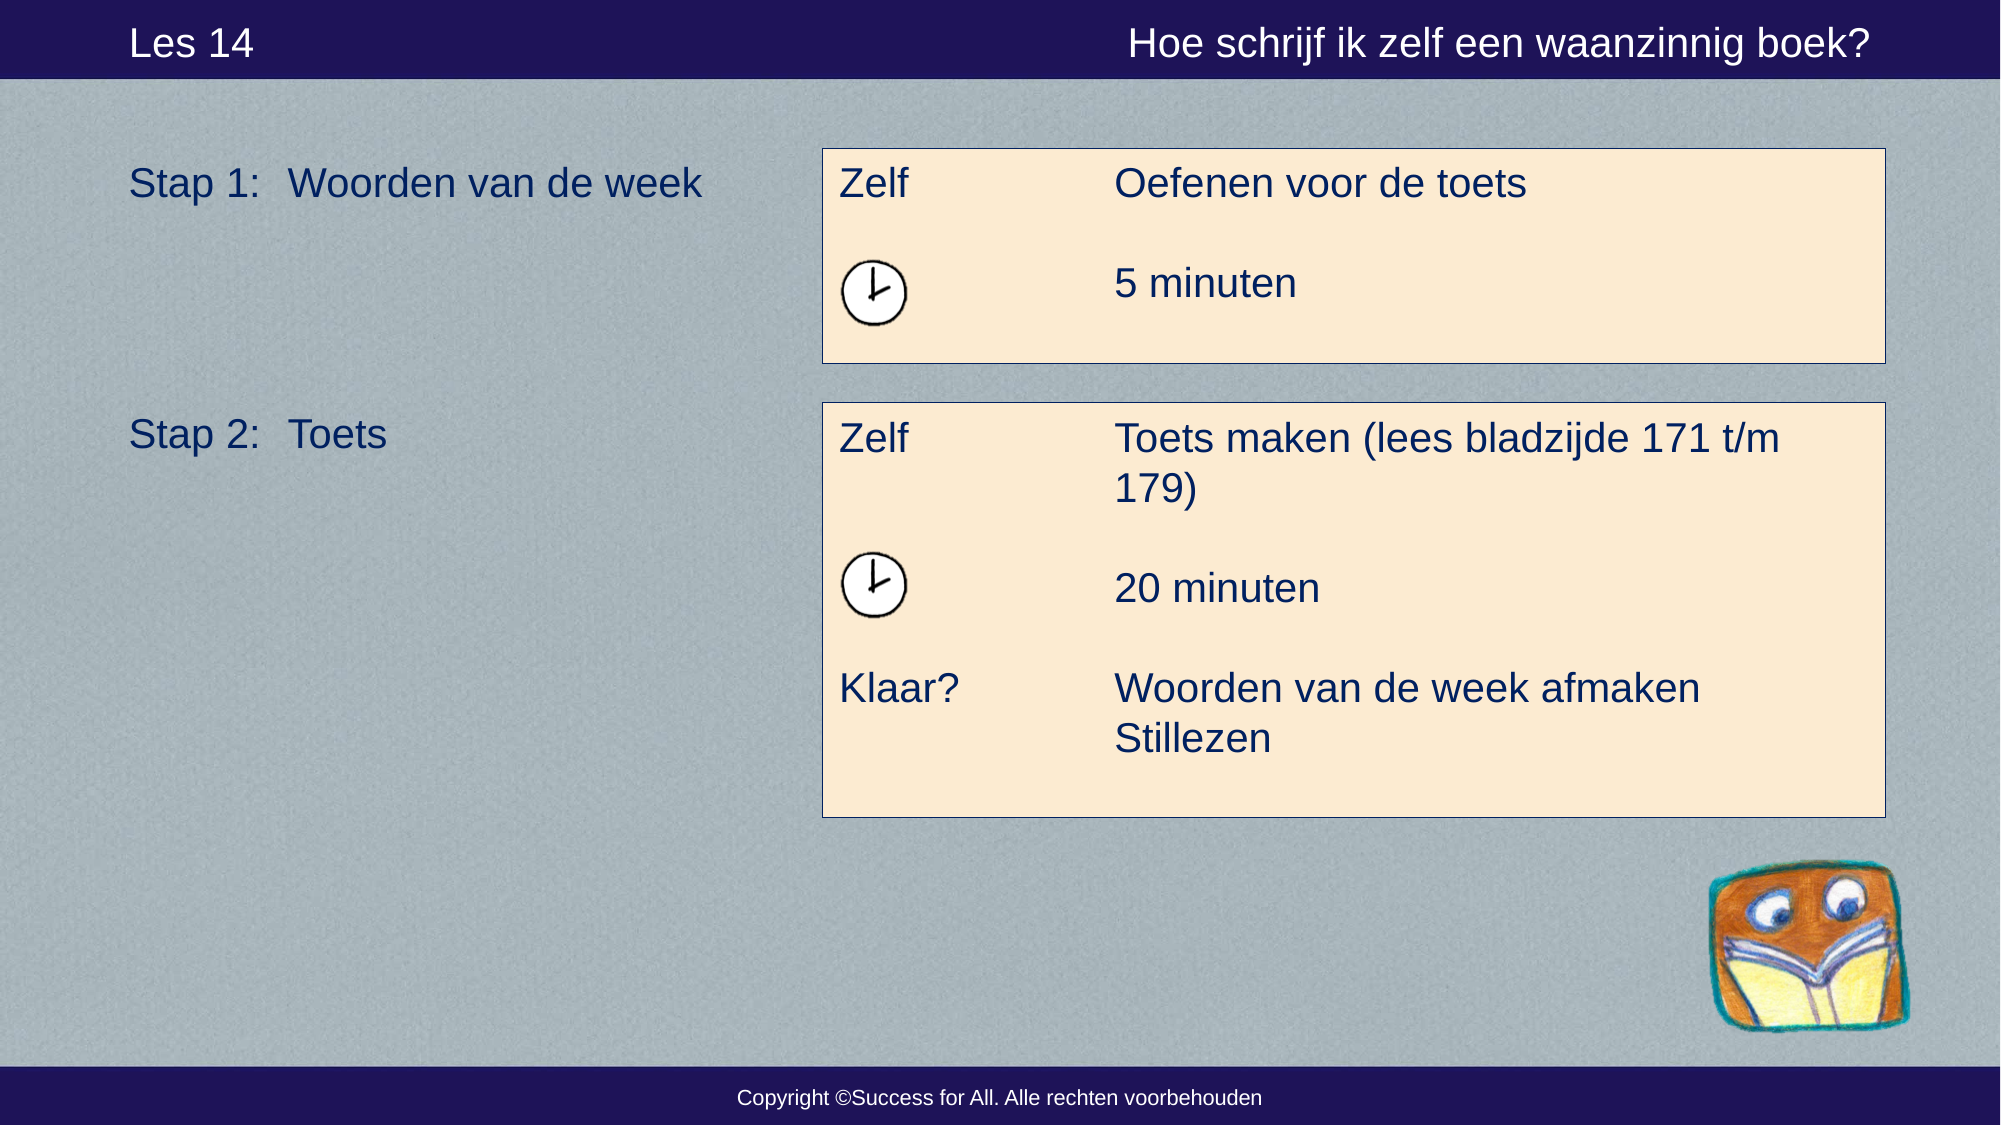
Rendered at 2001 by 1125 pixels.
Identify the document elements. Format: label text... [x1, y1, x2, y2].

text_box Les 14 [114, 8, 354, 73]
text_box Stap 1: Woorden van de week Stap 2: Toets [114, 148, 907, 764]
text_box Copyright ©Success for All. Alle rechten voorbehouden [0, 1076, 2000, 1125]
text_box Zelf Oefenen voor de toets 5 minuten [822, 148, 1886, 364]
text_box Zelf Toets maken (lees bladzijde 171 t/m 179) 20 minuten Klaar? Woorden van de week afmaken Stillezen [822, 402, 1886, 818]
text_box Hoe schrijf ik zelf een waanzinnig boek? [999, 8, 1886, 73]
picture [0, 0, 2001, 1125]
